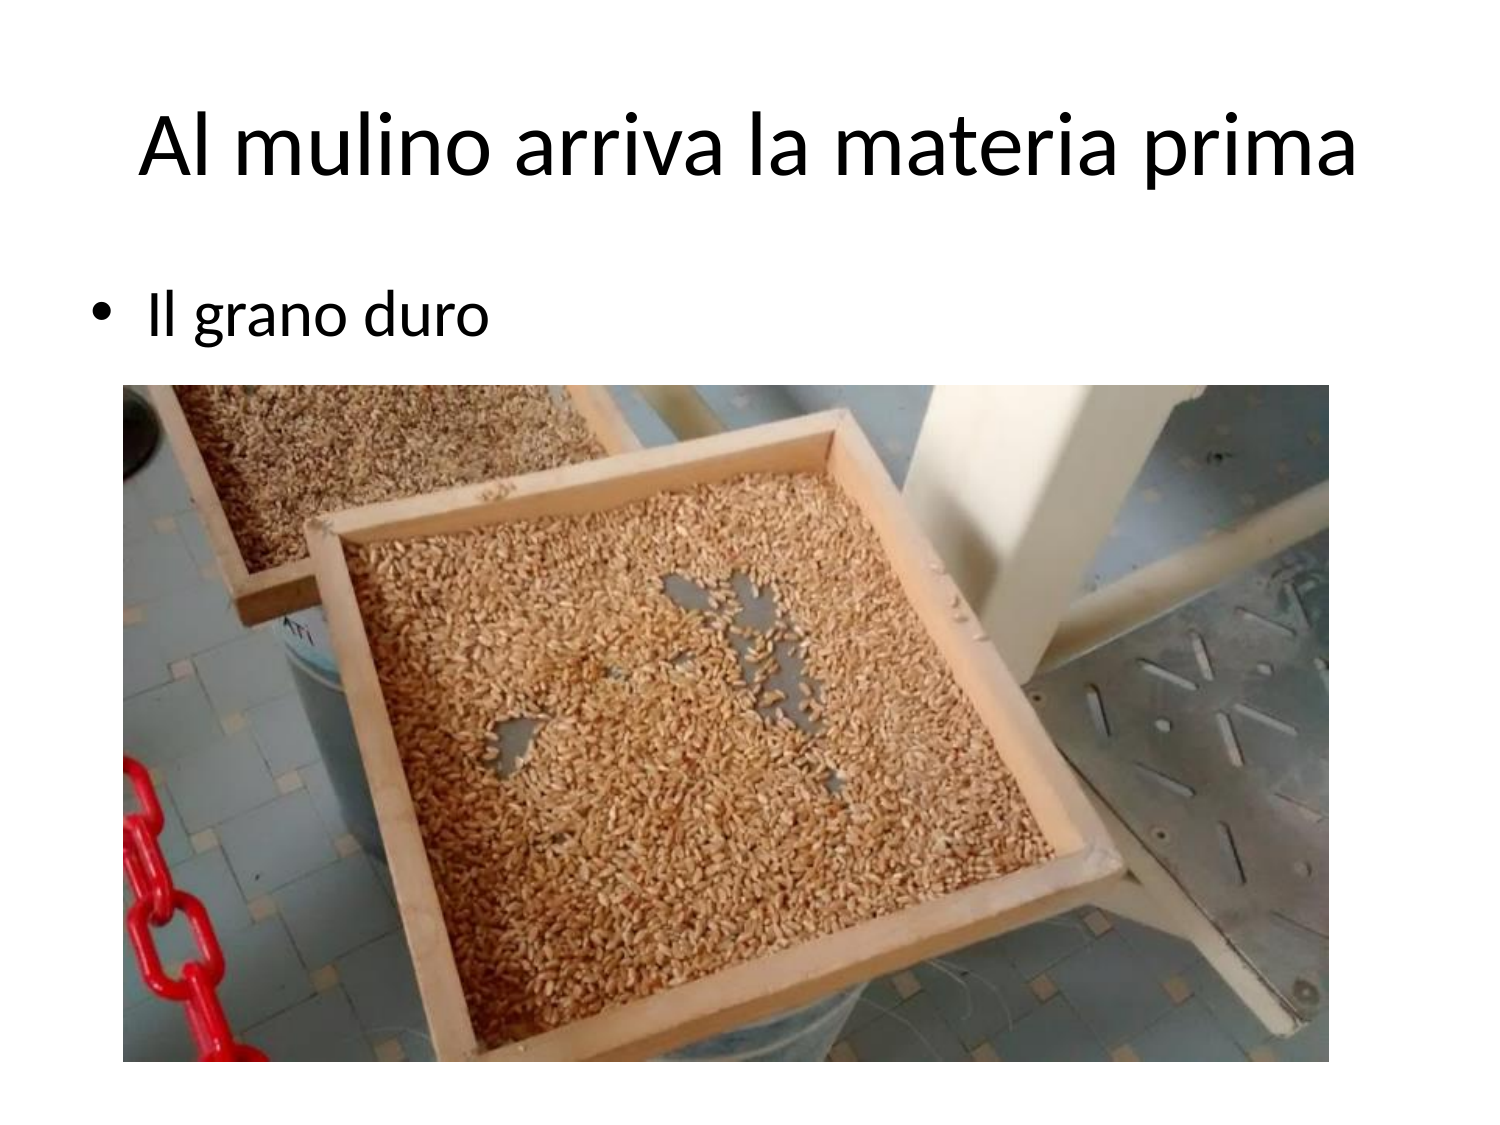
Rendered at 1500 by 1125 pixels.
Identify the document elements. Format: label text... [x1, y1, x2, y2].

list Il grano duro [75, 262, 1425, 1005]
picture [123, 385, 1329, 1063]
title Al mulino arriva la materia prima [75, 45, 1425, 233]
